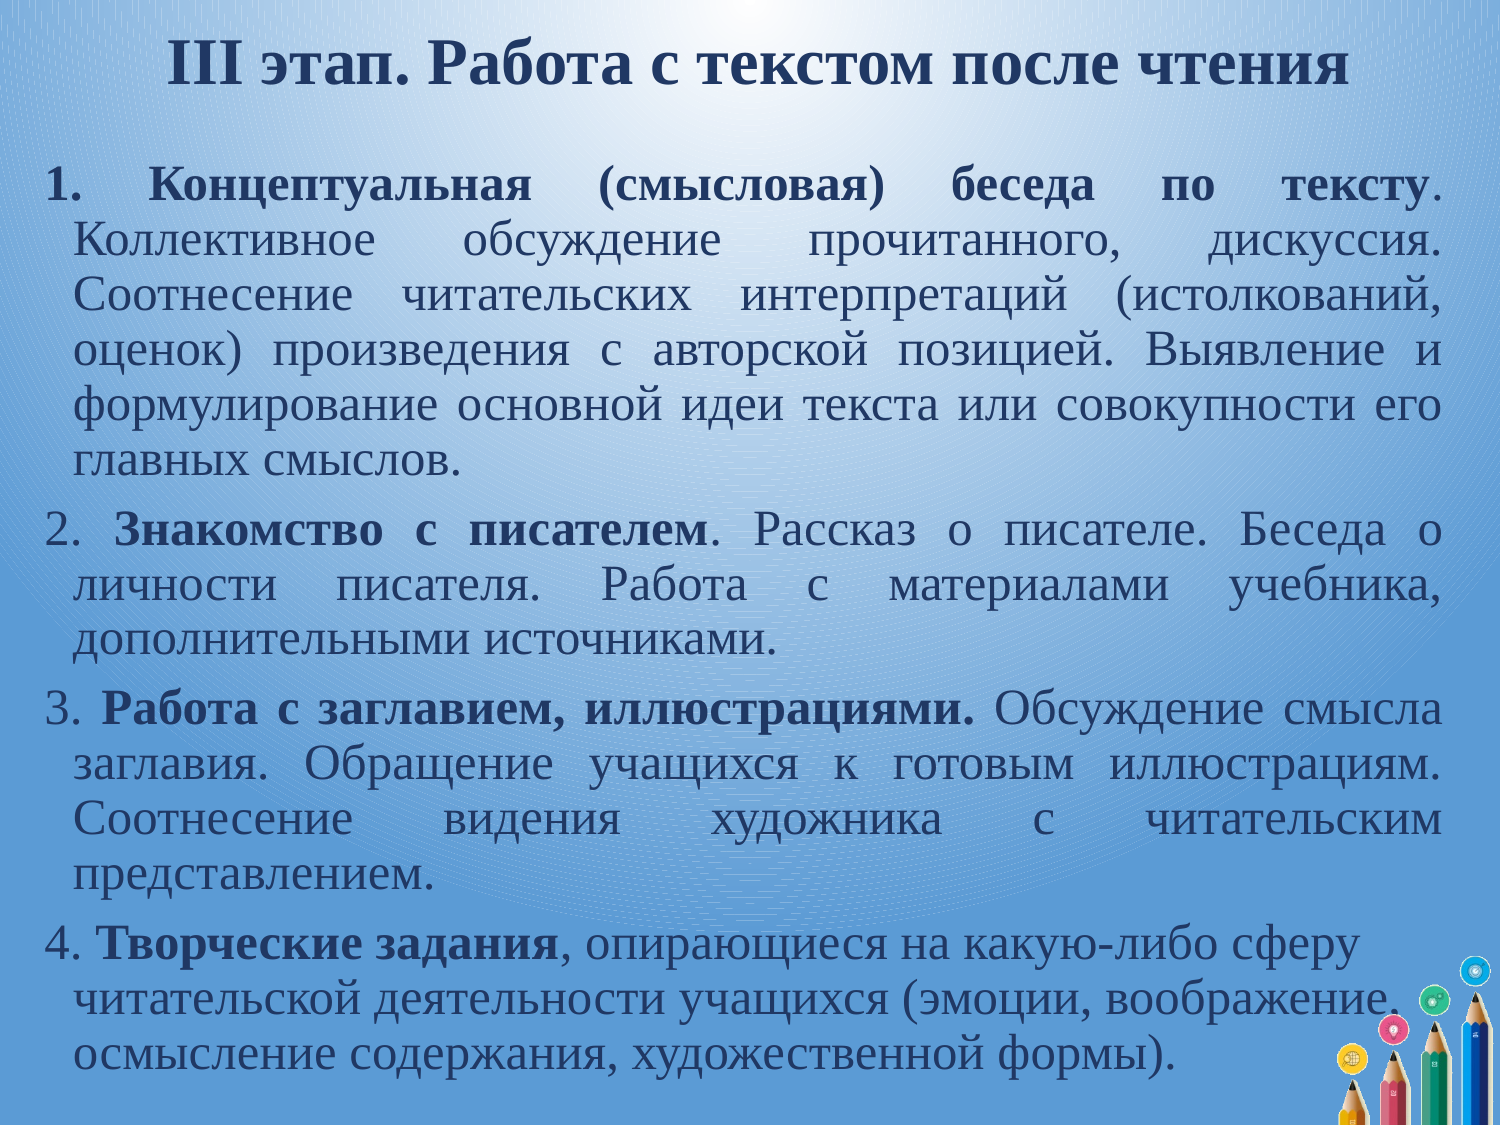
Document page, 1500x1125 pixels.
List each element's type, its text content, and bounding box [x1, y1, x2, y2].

title III этап. Работа с текстом после чтения [75, 0, 1425, 126]
picture [1331, 954, 1500, 1125]
list 1. Концептуальная (смысловая) беседа по тексту. Коллективное обсуждение прочитанного, дискуссия. Соотнесение читательских интерпретаций (истолкований, оценок) произведения с авторской позицией. Выявление и формулирование основной идеи текста или совокупности его главных смыслов. 2. Знакомство с писателем. Рассказ о писателе. Беседа о личности писателя. Работа с материалами учебника, дополнительными источниками. 3. Работа с заглавием, иллюстрациями. Обсуждение смысла заглавия. Обращение учащихся к готовым иллюстрациям. Соотнесение видения художника с читательским представлением. 4. Творческие задания, опирающиеся на какую-либо сферу читательской деятельности учащихся (эмоции, воображение, осмысление содержания, художественной формы). [29, 149, 1459, 1094]
